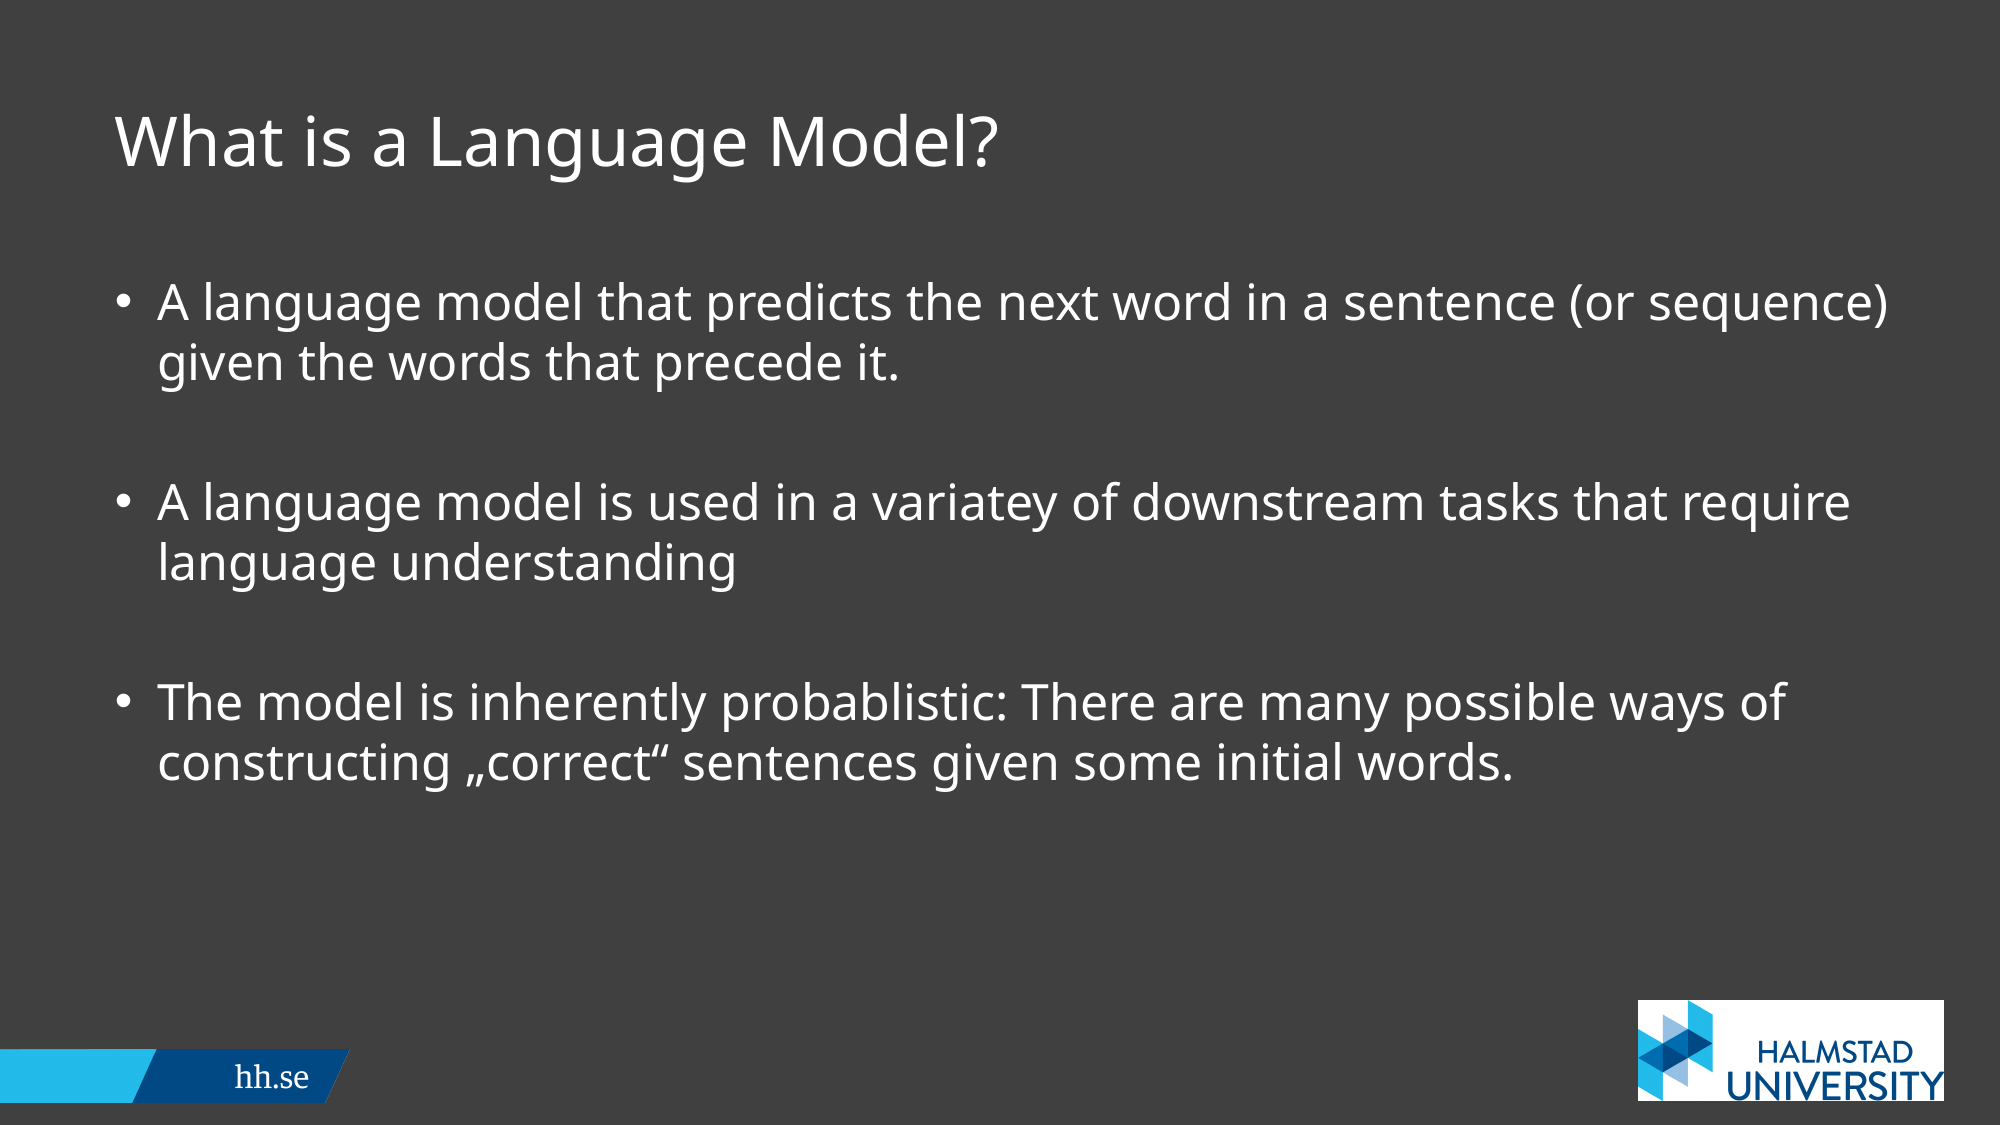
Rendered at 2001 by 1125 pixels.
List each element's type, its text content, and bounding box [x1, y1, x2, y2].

picture [0, 1049, 350, 1103]
title What is a Language Model? [99, 44, 1931, 233]
picture [1638, 1000, 1944, 1101]
list A language model that predicts the next word in a sentence (or sequence) given the words that precede it. A language model is used in a variatey of downstream tasks that require language understanding The model is inherently probablistic: There are many possible ways of constructing „correct“ sentences given some initial words. [99, 262, 1931, 1006]
